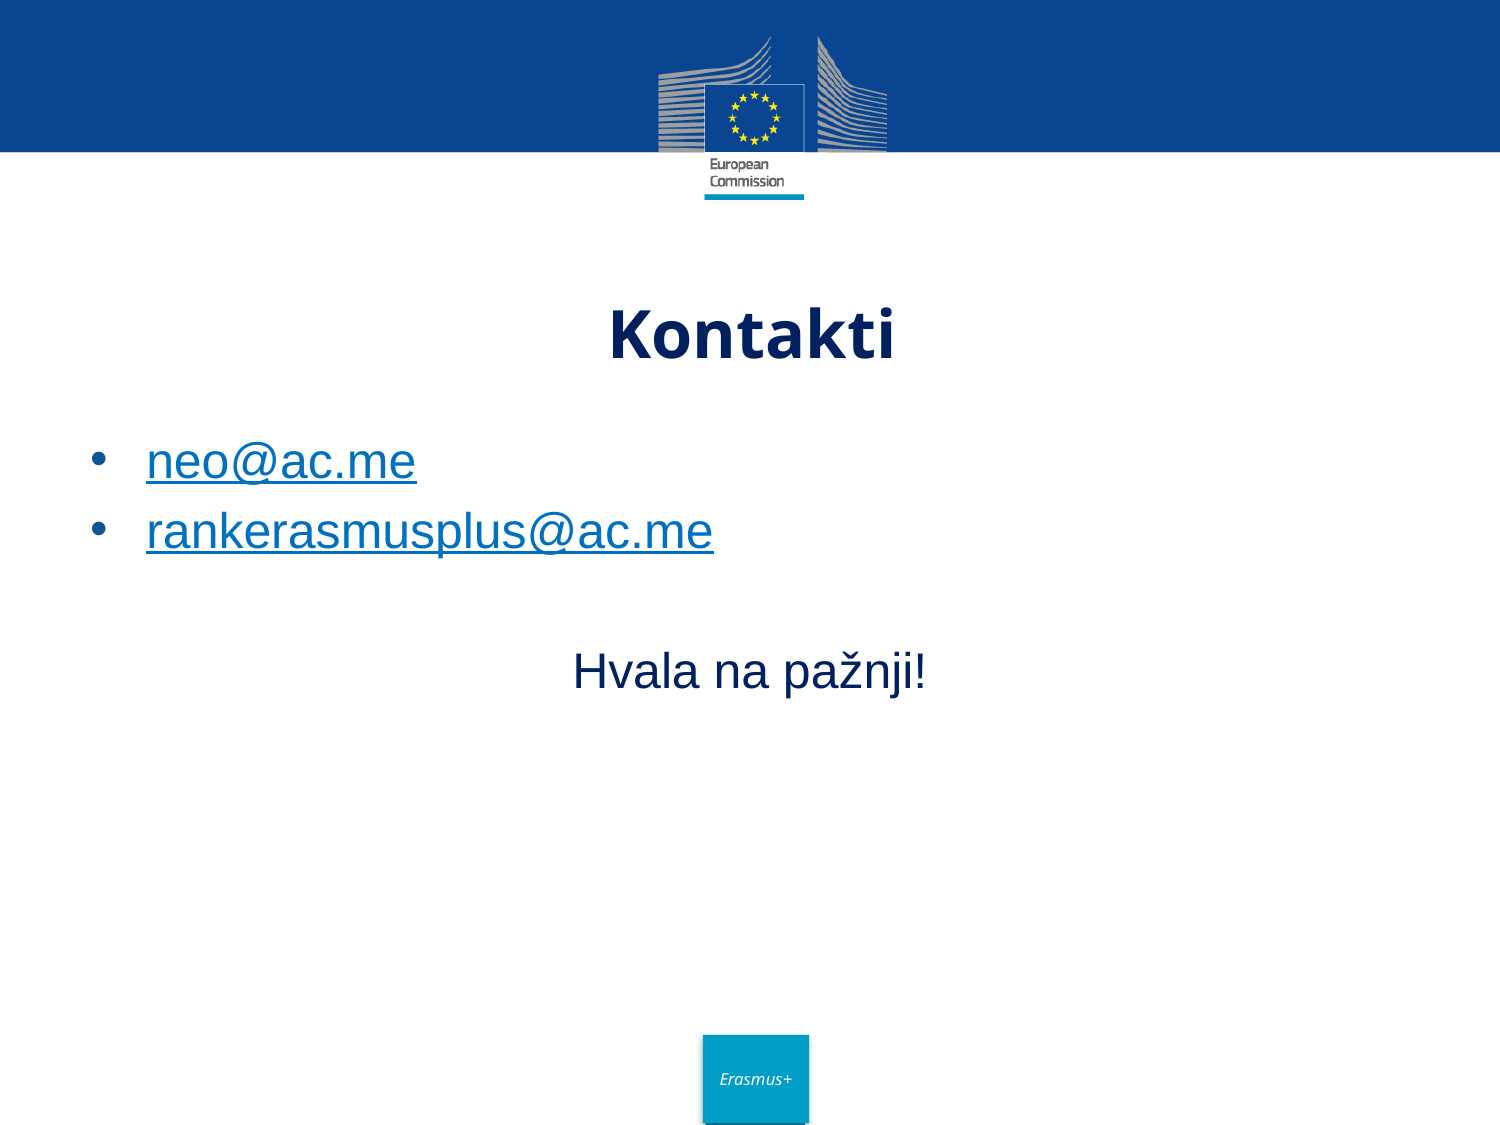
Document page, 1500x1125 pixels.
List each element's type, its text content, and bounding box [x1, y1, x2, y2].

picture [0, 0, 1500, 1125]
title Kontakti [76, 255, 1427, 409]
list neo@ac.me rankerasmusplus@ac.me Hvala na pažnji! [75, 420, 1425, 1017]
